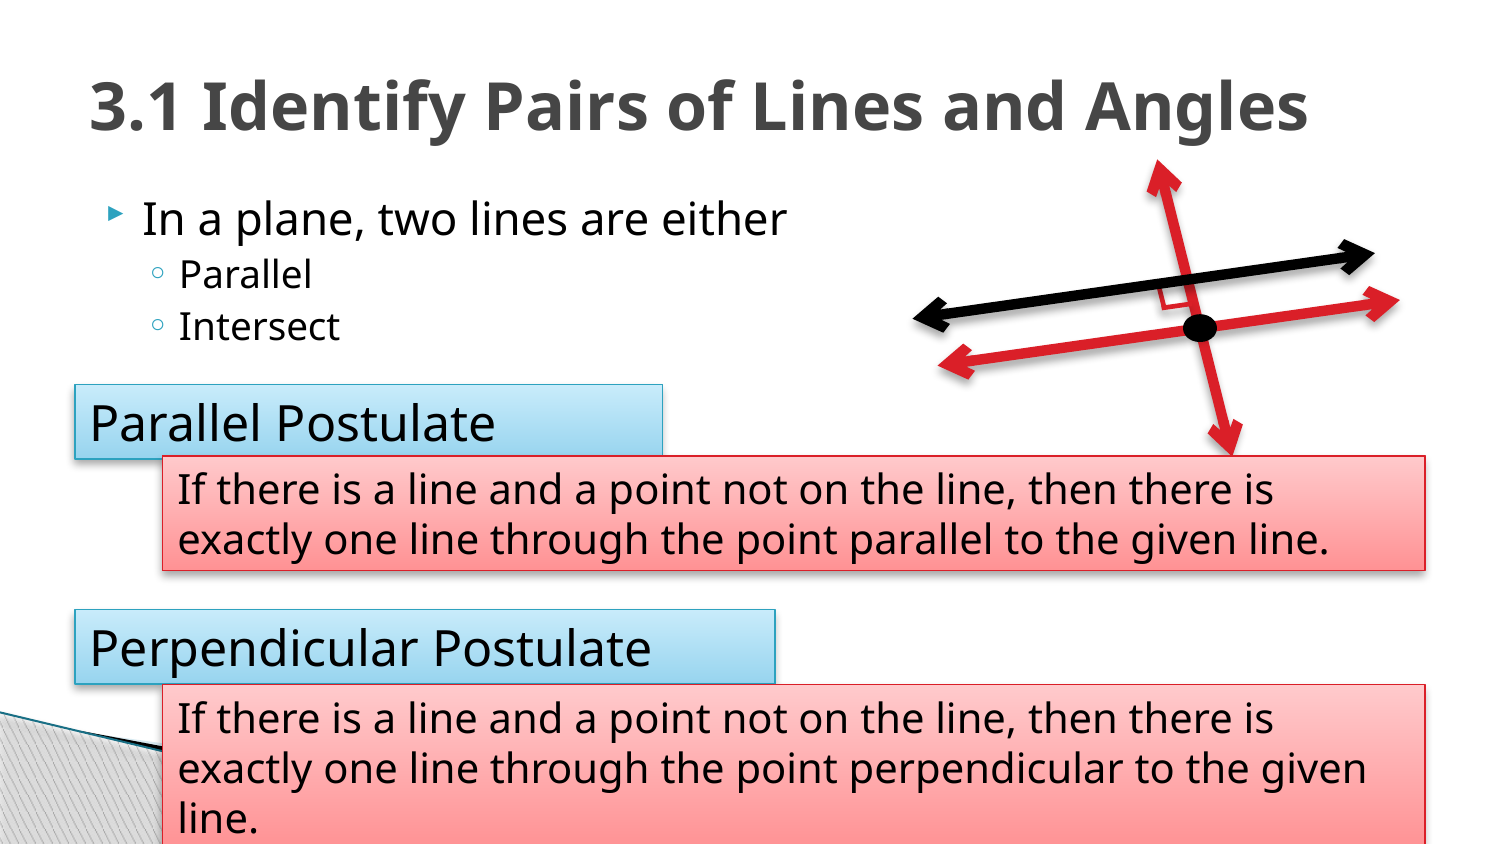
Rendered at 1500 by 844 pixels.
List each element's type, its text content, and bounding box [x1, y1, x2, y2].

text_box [937, 299, 1401, 366]
text_box Perpendicular Postulate [74, 609, 776, 685]
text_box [1156, 159, 1233, 252]
text_box Parallel Postulate [74, 384, 663, 460]
list In a plane, two lines are either Parallel Intersect [75, 182, 1151, 357]
title 3.1 Identify Pairs of Lines and Angles [75, 33, 1425, 175]
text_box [1156, 377, 1233, 457]
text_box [912, 252, 1376, 338]
list In a plane, two lines are either Parallel Intersect [1239, 182, 1425, 357]
text_box If there is a line and a point not on the line, then there is exactly one line through the point perpendicular to the given line. [162, 684, 1426, 844]
text_box If there is a line and a point not on the line, then there is exactly one line through the point parallel to the given line. [162, 455, 1426, 571]
